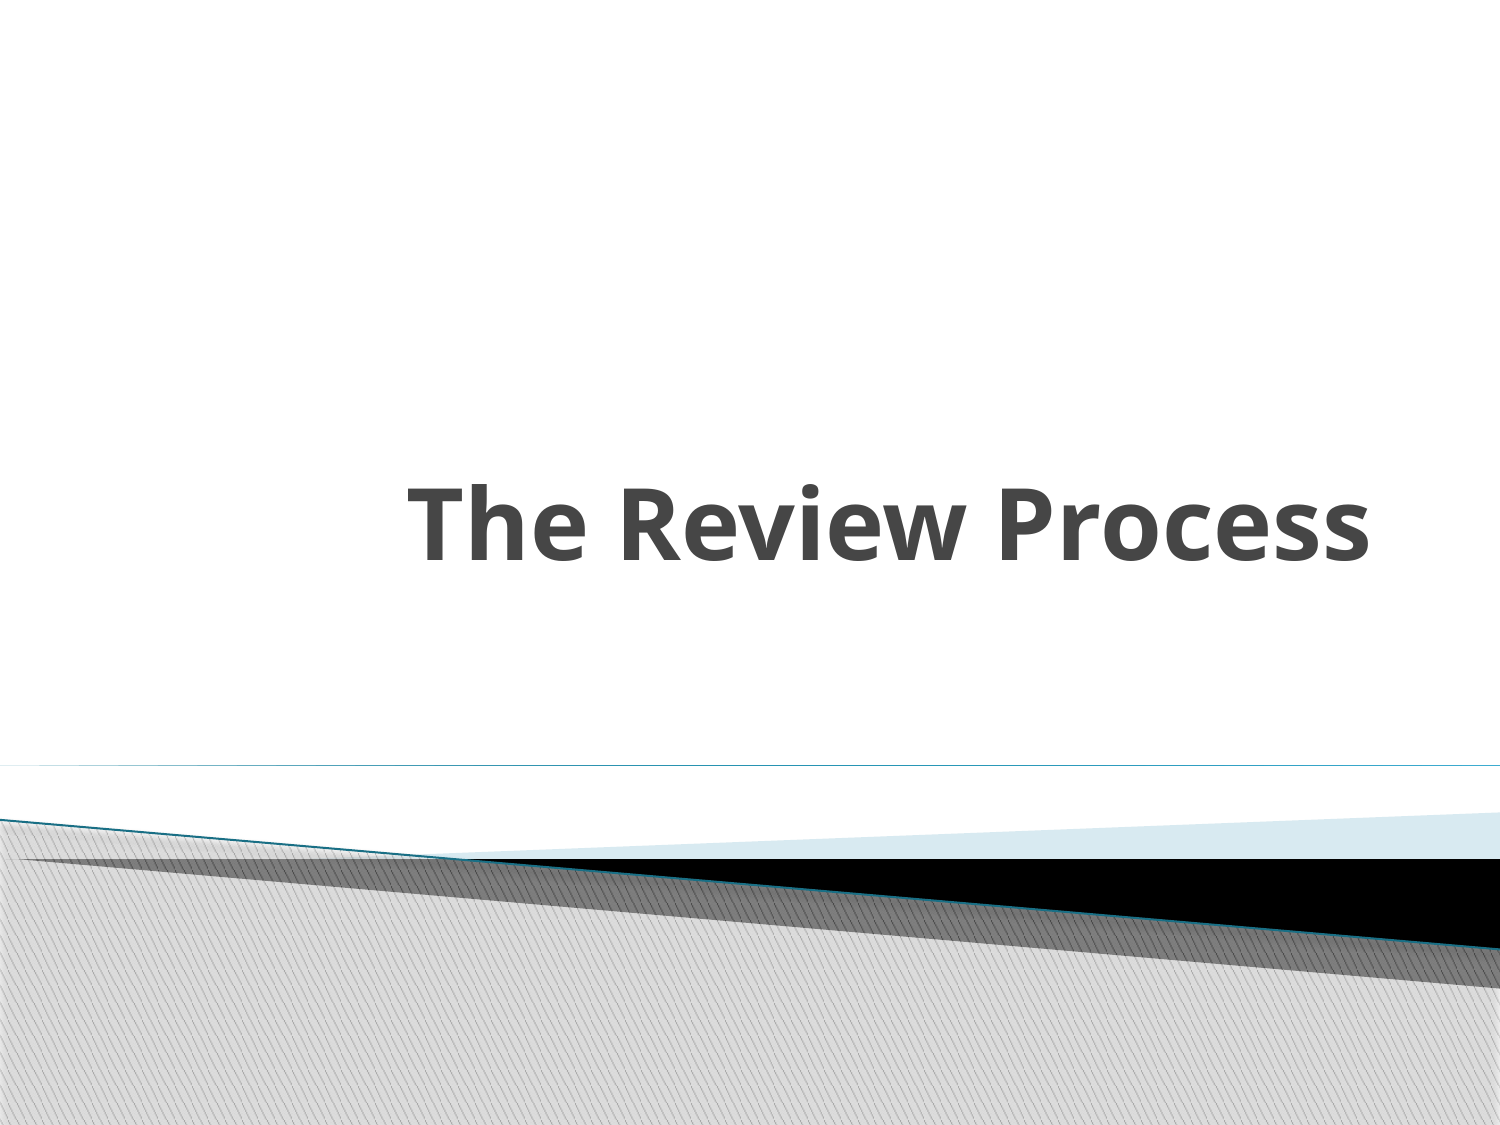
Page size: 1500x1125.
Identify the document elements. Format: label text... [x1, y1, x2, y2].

picture [5, 859, 1500, 989]
title The Review Process [112, 287, 1388, 588]
